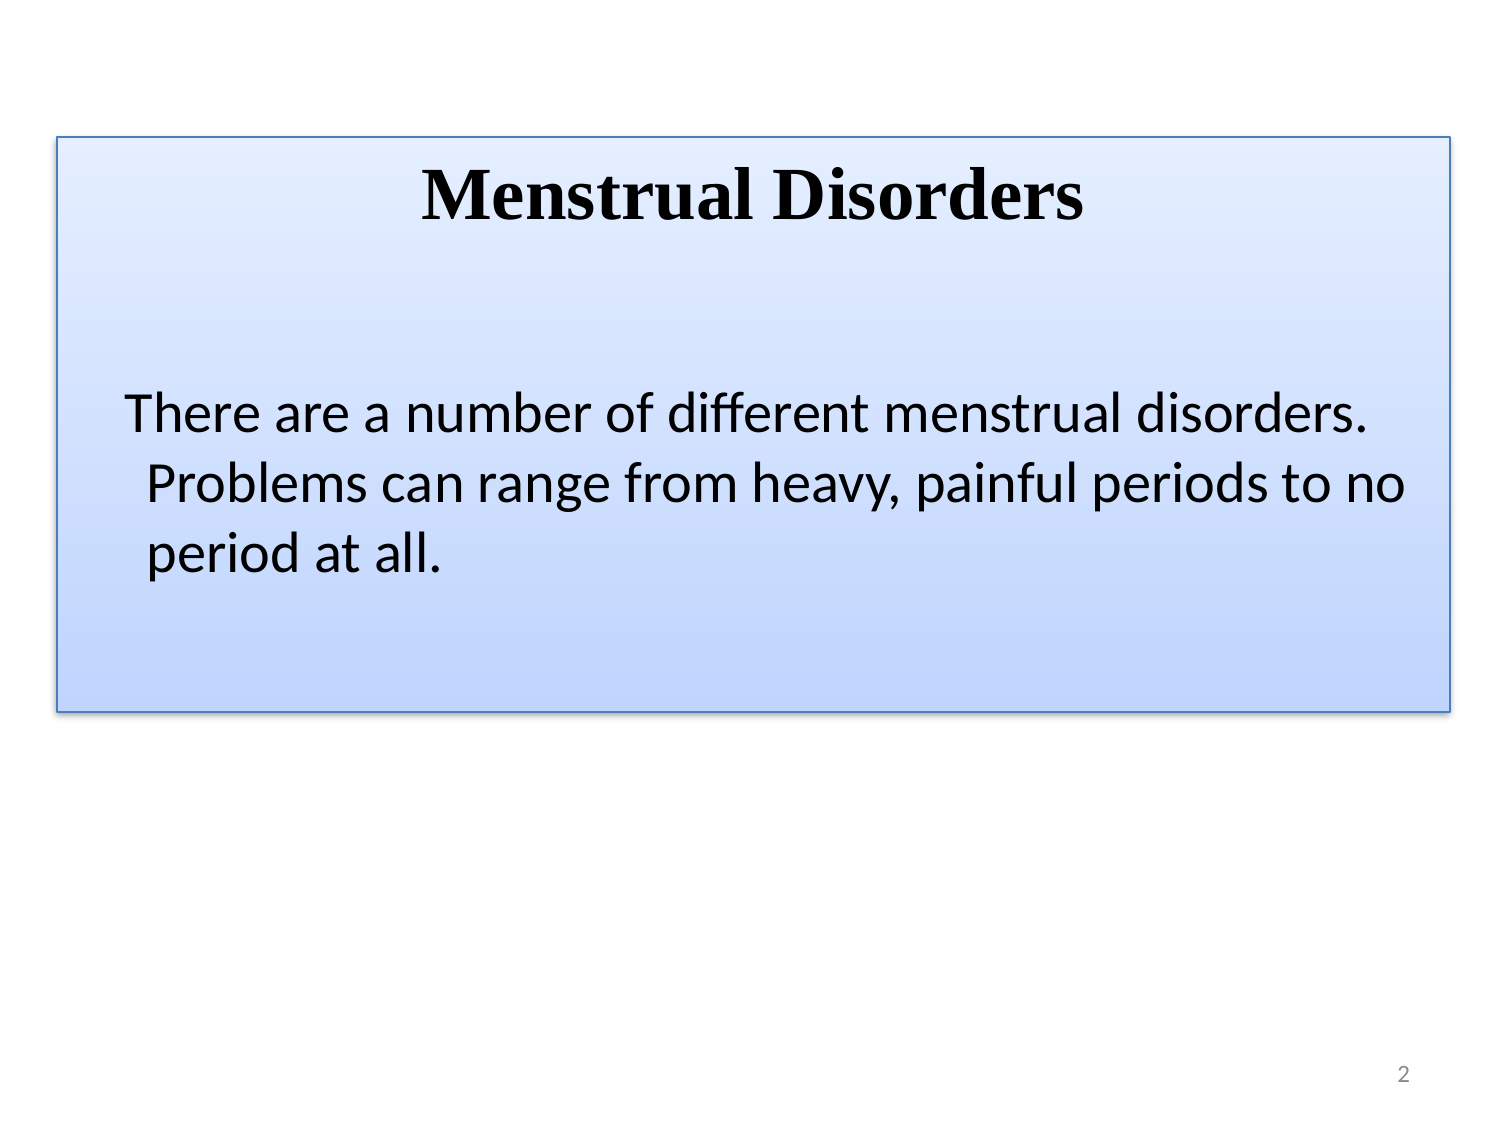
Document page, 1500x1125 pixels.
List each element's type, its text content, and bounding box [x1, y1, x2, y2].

text_box Menstrual Disorders There are a number of different menstrual disorders. Problems can range from heavy, painful periods to no period at all. [56, 136, 1451, 713]
slide_number 2 [1074, 1042, 1425, 1103]
